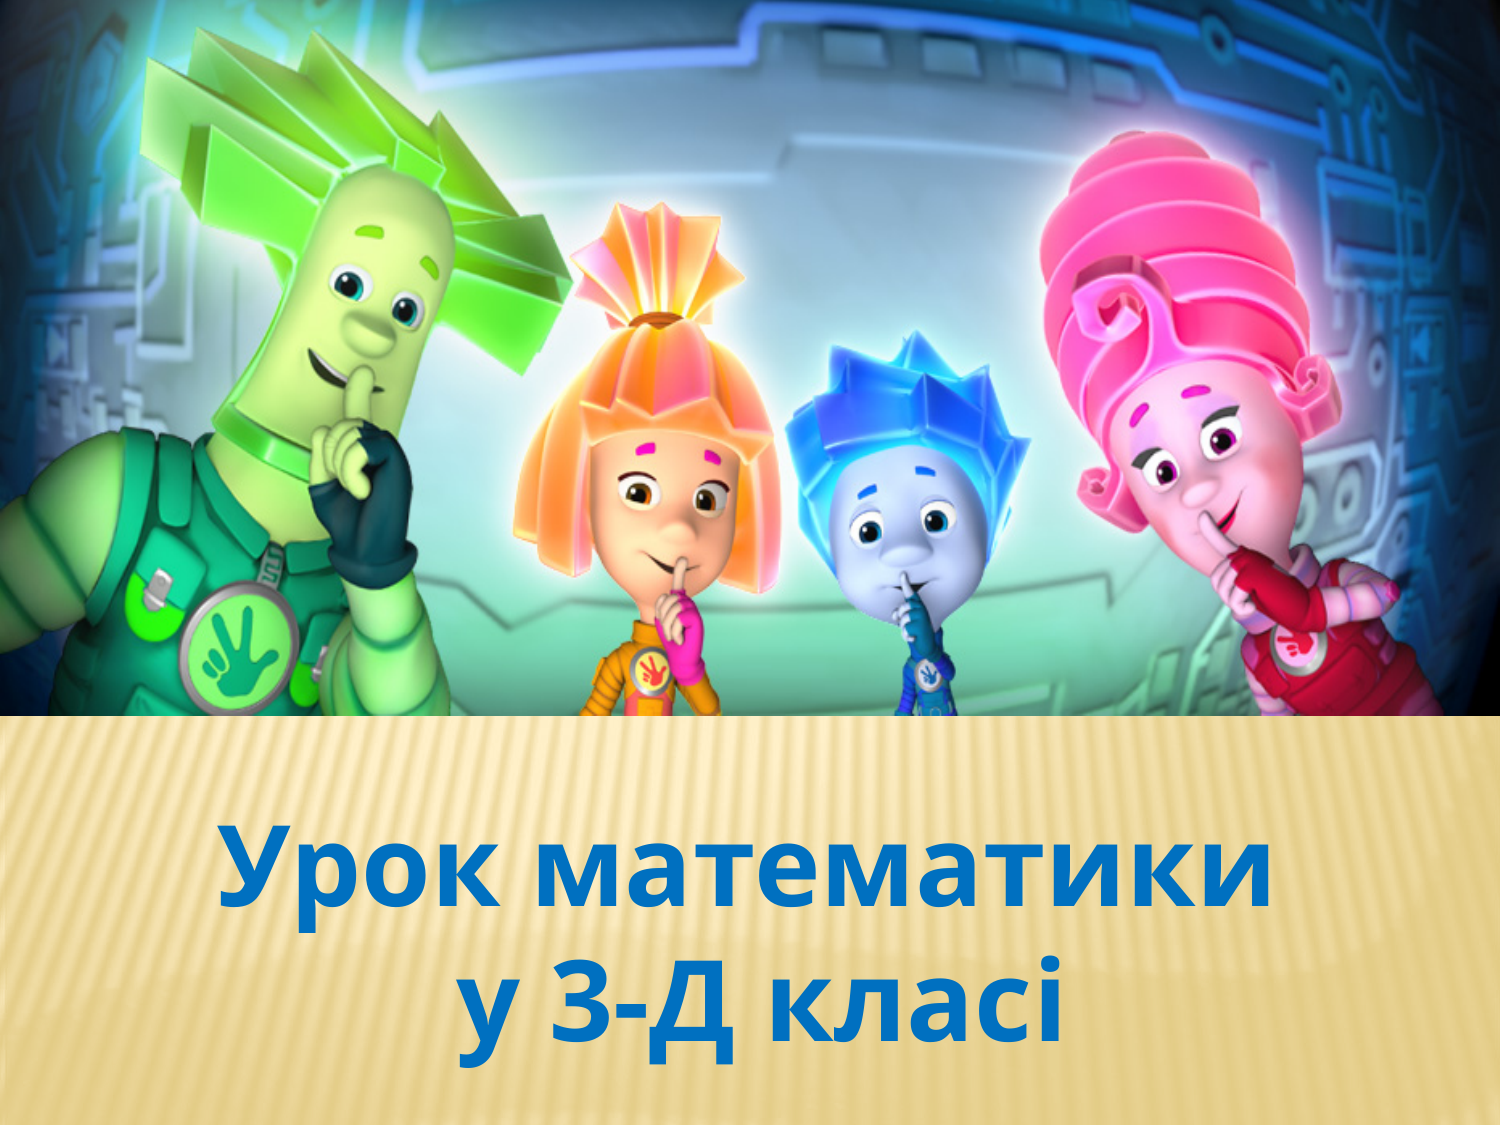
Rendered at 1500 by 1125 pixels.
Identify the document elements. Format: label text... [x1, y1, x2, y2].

picture [0, 0, 1500, 717]
text_box Урок математики у 3-Д класі [112, 786, 1412, 1072]
